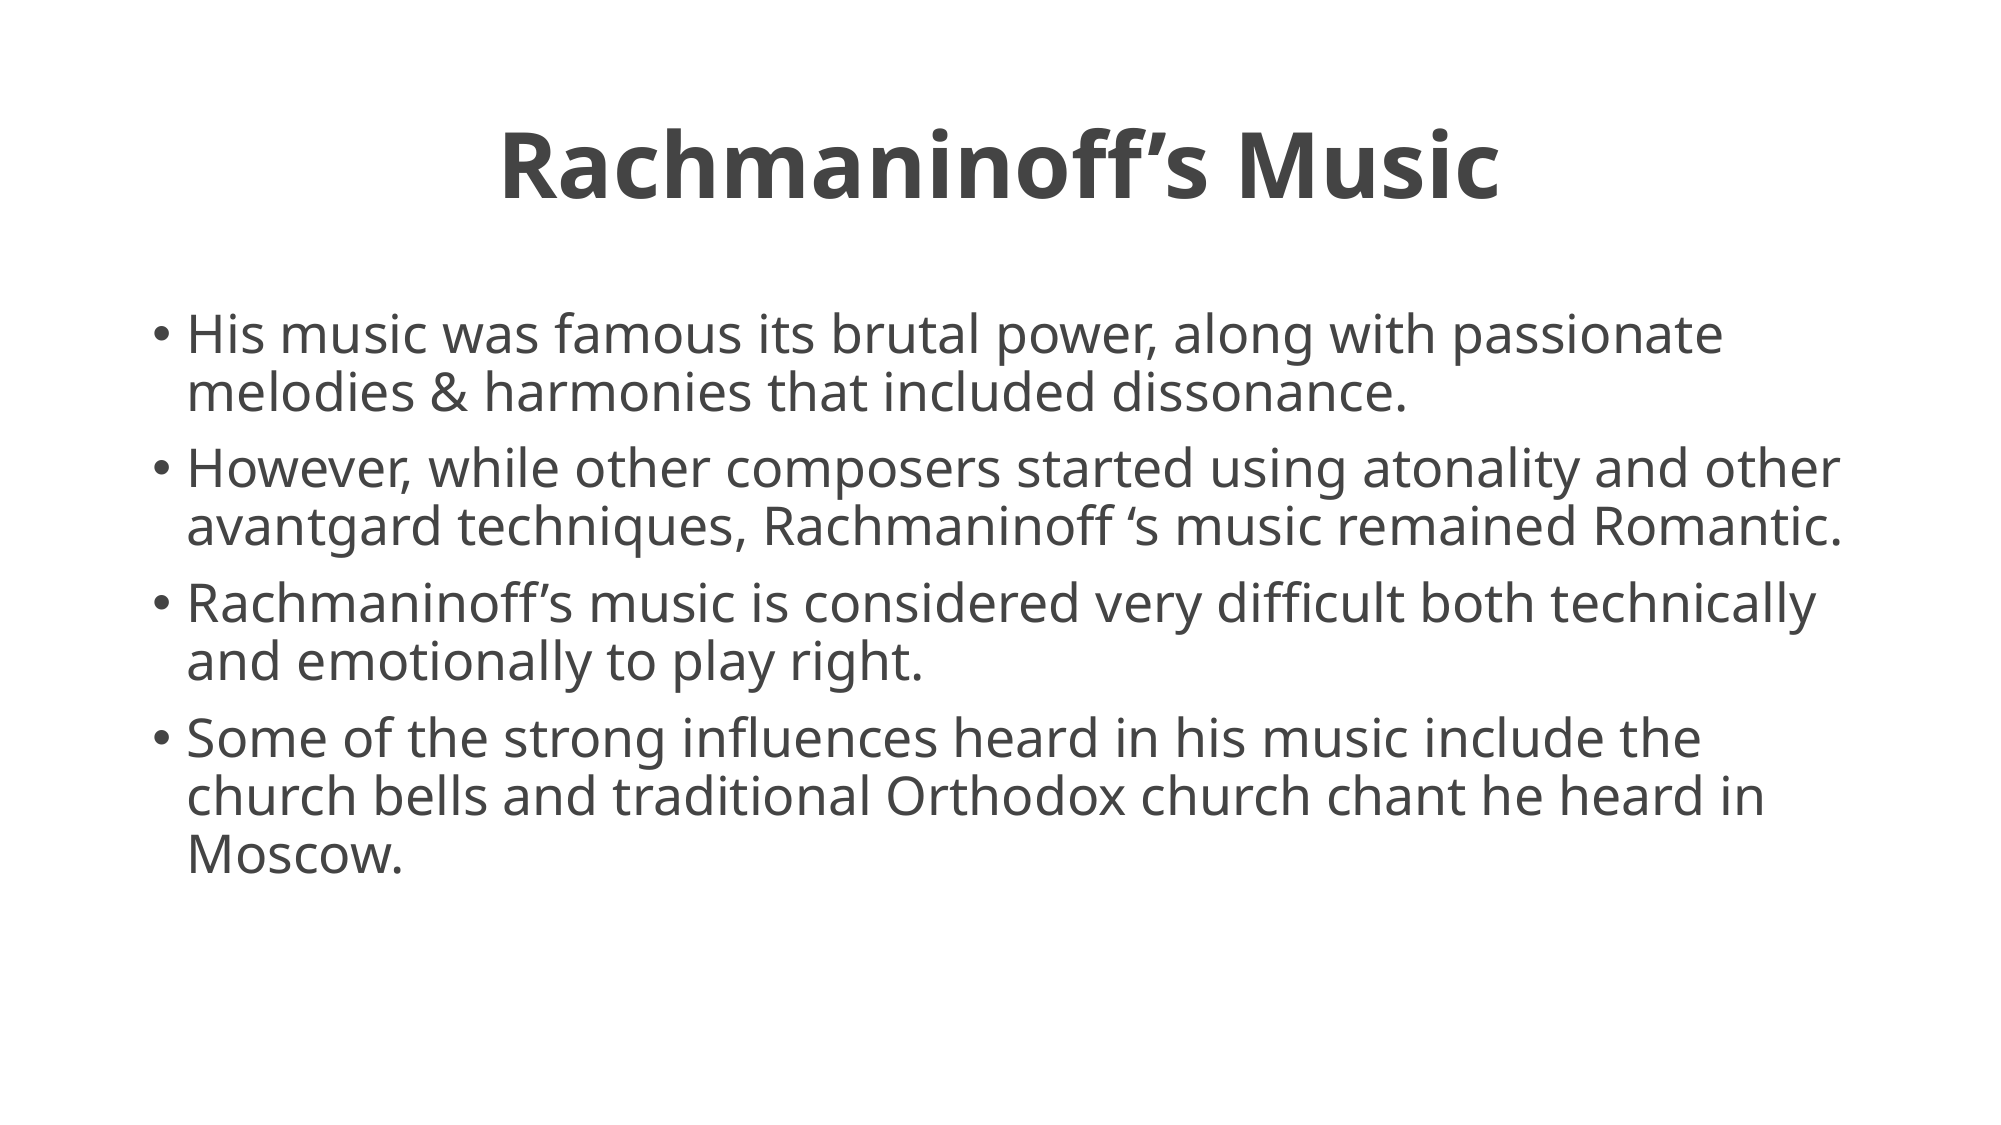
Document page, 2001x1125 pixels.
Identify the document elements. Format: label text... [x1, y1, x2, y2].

list His music was famous its brutal power, along with passionate melodies & harmonies that included dissonance. However, while other composers started using atonality and other avantgard techniques, Rachmaninoff ‘s music remained Romantic. Rachmaninoff’s music is considered very difficult both technically and emotionally to play right. Some of the strong influences heard in his music include the church bells and traditional Orthodox church chant he heard in Moscow. [137, 299, 1863, 1014]
title Rachmaninoff’s Music [137, 59, 1863, 278]
